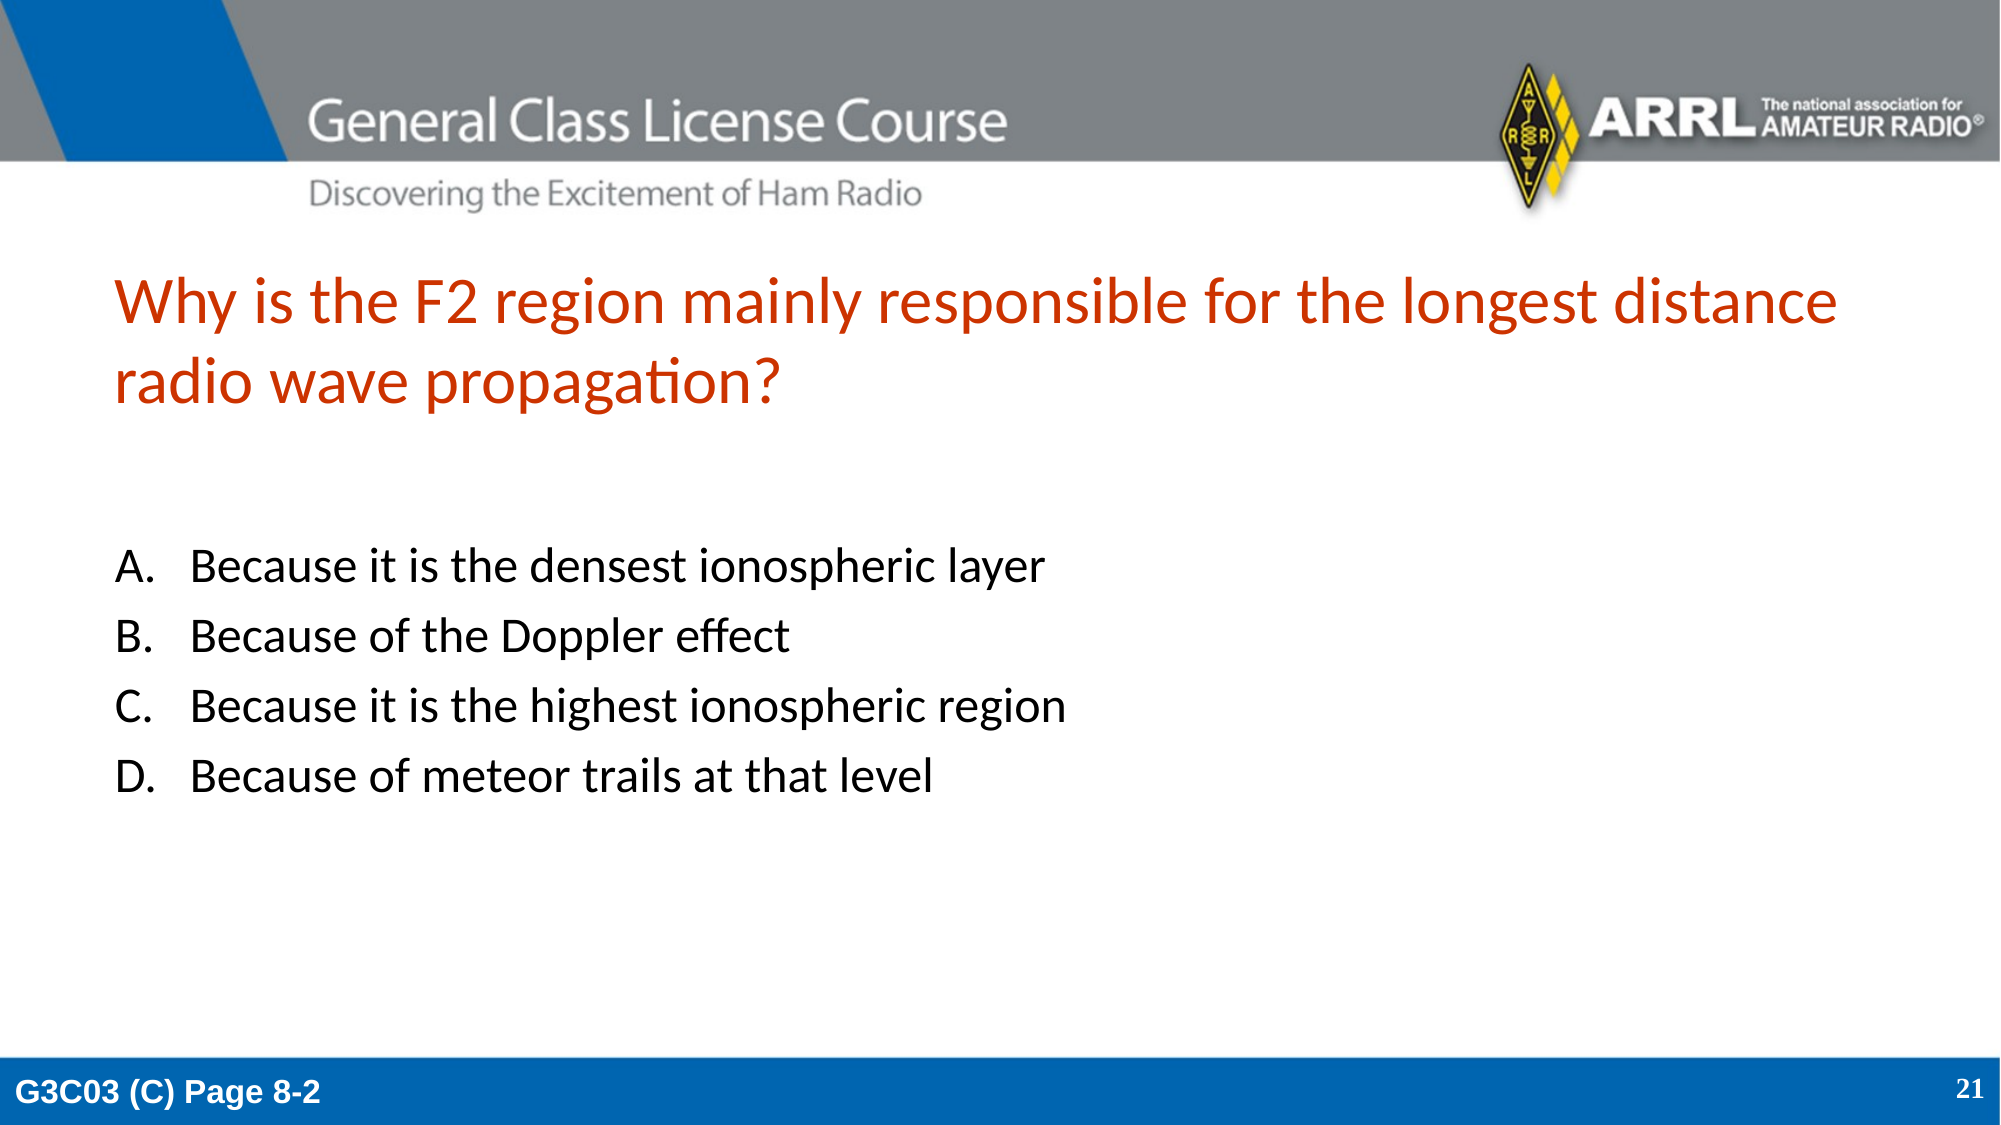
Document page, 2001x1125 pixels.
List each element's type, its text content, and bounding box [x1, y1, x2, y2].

picture [0, 0, 2001, 1125]
text_box 21 [1875, 1062, 2000, 1113]
title Why is the F2 region mainly responsible for the longest distance radio wave propagation? [99, 249, 1900, 468]
text_box G3C03 (C) Page 8-2 [0, 1062, 1313, 1118]
list Because it is the densest ionospheric layer Because of the Doppler effect Because it is the highest ionospheric region Because of meteor trails at that level [99, 525, 1900, 1005]
